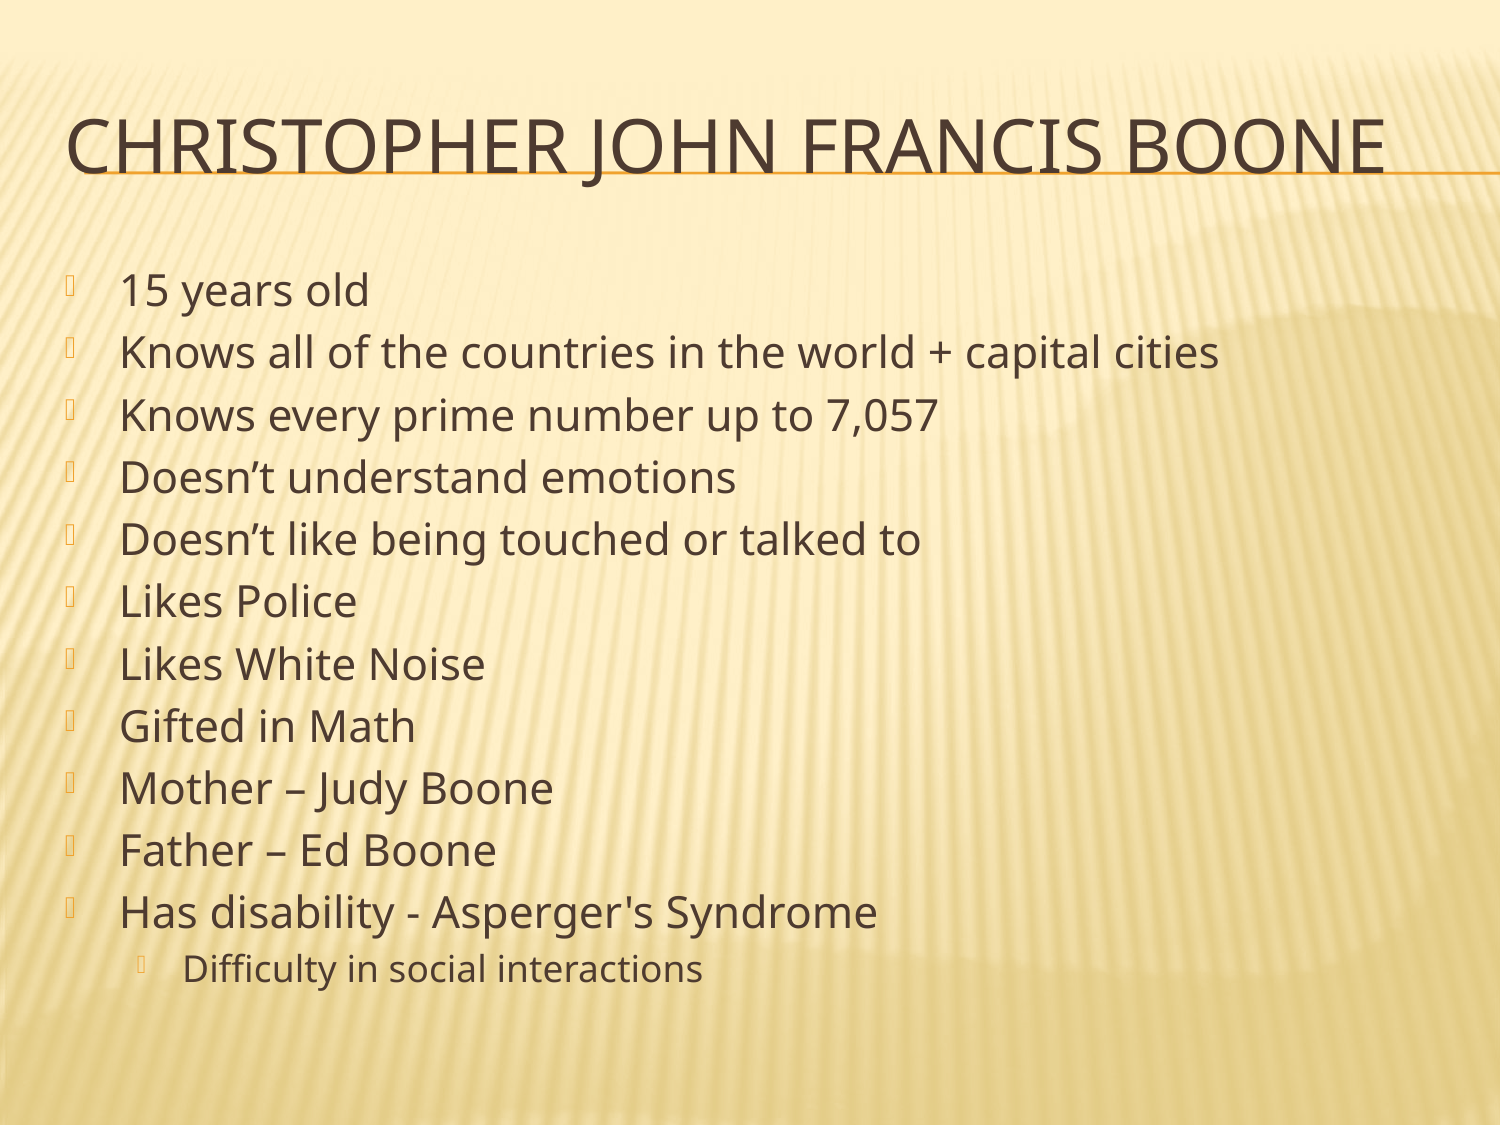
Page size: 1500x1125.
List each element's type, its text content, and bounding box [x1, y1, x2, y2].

list 15 years old Knows all of the countries in the world + capital cities Knows every prime number up to 7,057 Doesn’t understand emotions Doesn’t like being touched or talked to Likes Police Likes White Noise Gifted in Math Mother – Judy Boone Father – Ed Boone Has disability - Asperger's Syndrome Difficulty in social interactions [50, 254, 1475, 998]
title Christopher john francis boone [50, 75, 1475, 213]
